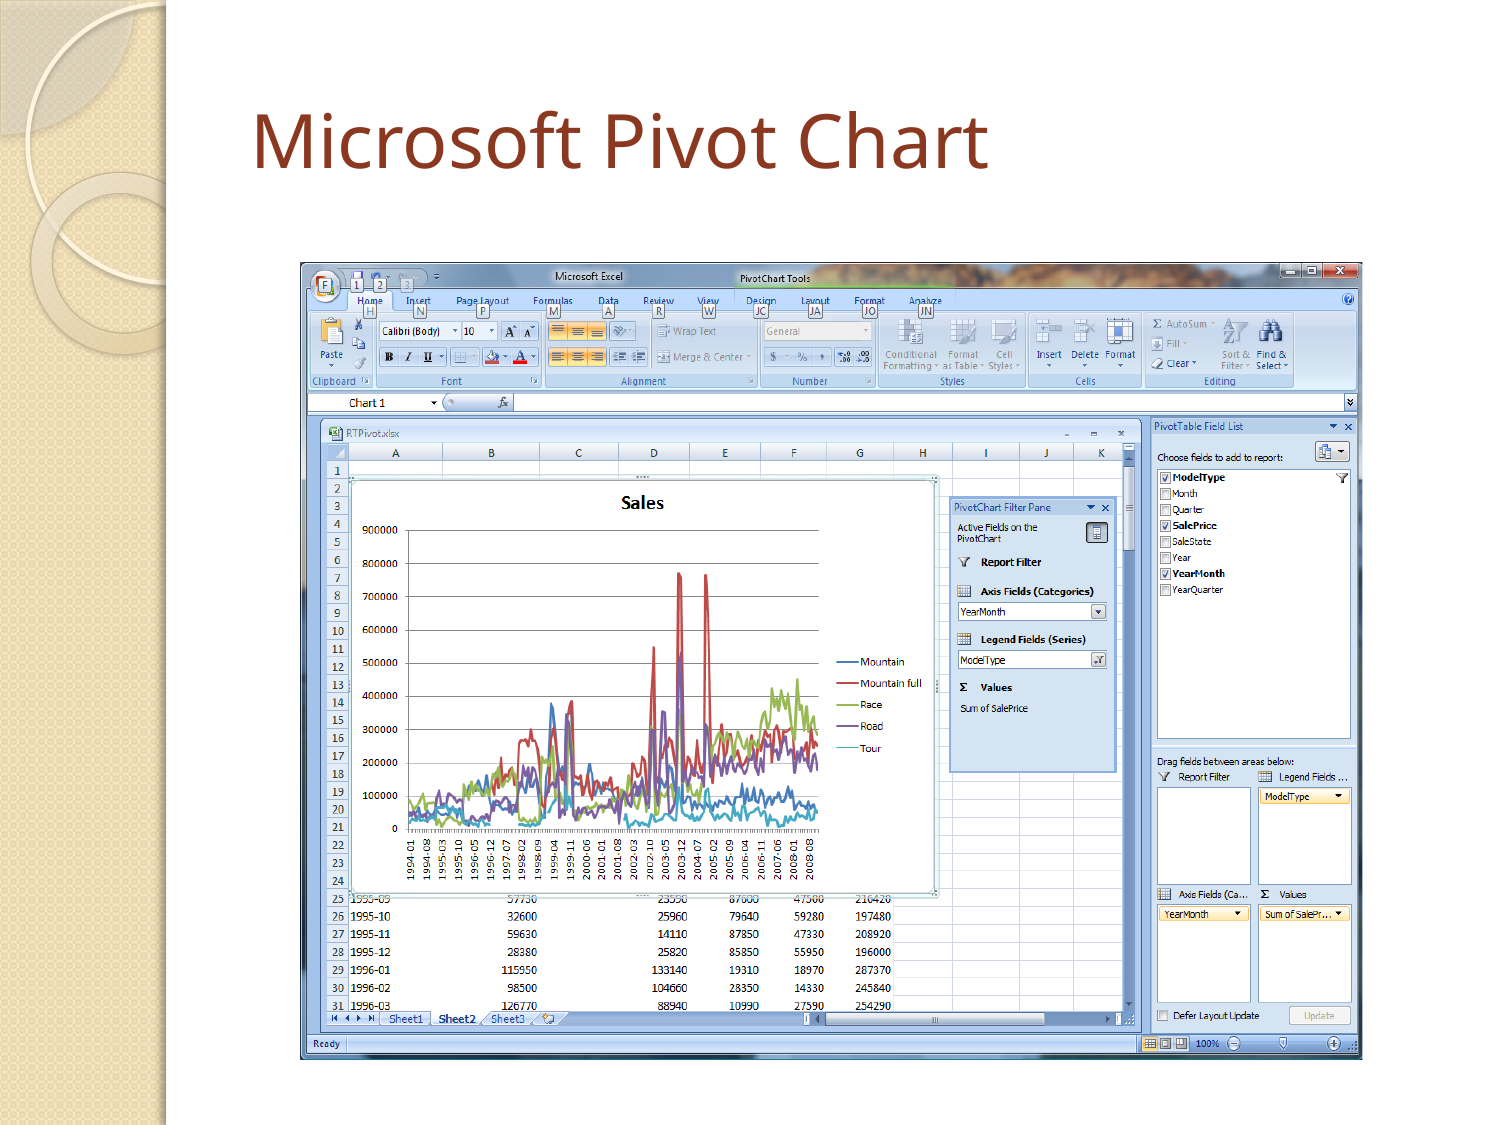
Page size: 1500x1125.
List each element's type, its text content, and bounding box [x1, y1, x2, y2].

title Microsoft Pivot Chart [235, 45, 1466, 233]
picture [299, 262, 1363, 1060]
